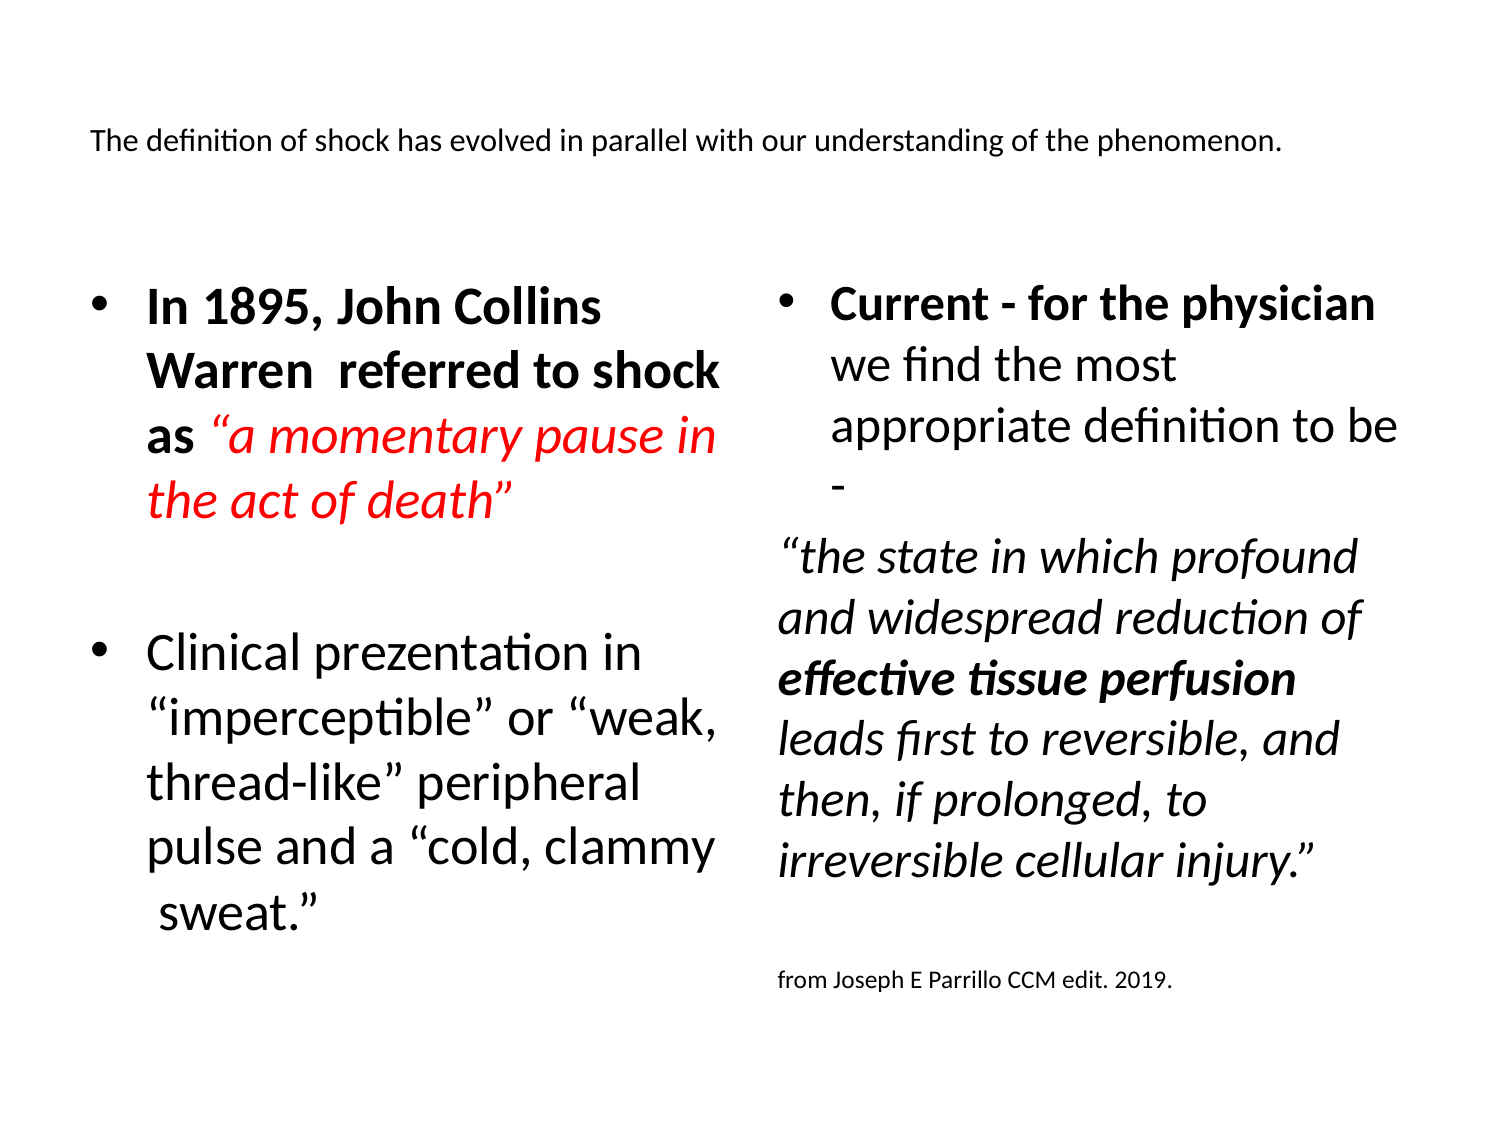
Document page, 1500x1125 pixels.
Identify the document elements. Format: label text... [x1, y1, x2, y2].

list In 1895, John Collins Warren referred to shock as “a momentary pause in the act of death” Clinical prezentation in “imperceptible” or “weak, thread-like” peripheral pulse and a “cold, clammy sweat.” [75, 262, 738, 1005]
title The definition of shock has evolved in parallel with our understanding of the phenomenon. [75, 45, 1425, 233]
list Current - for the physician we find the most appropriate definition to be - “the state in which profound and widespread reduction of effective tissue perfusion leads first to reversible, and then, if prolonged, to irreversible cellular injury.” from Joseph E Parrillo CCM edit. 2019. [762, 262, 1425, 1005]
